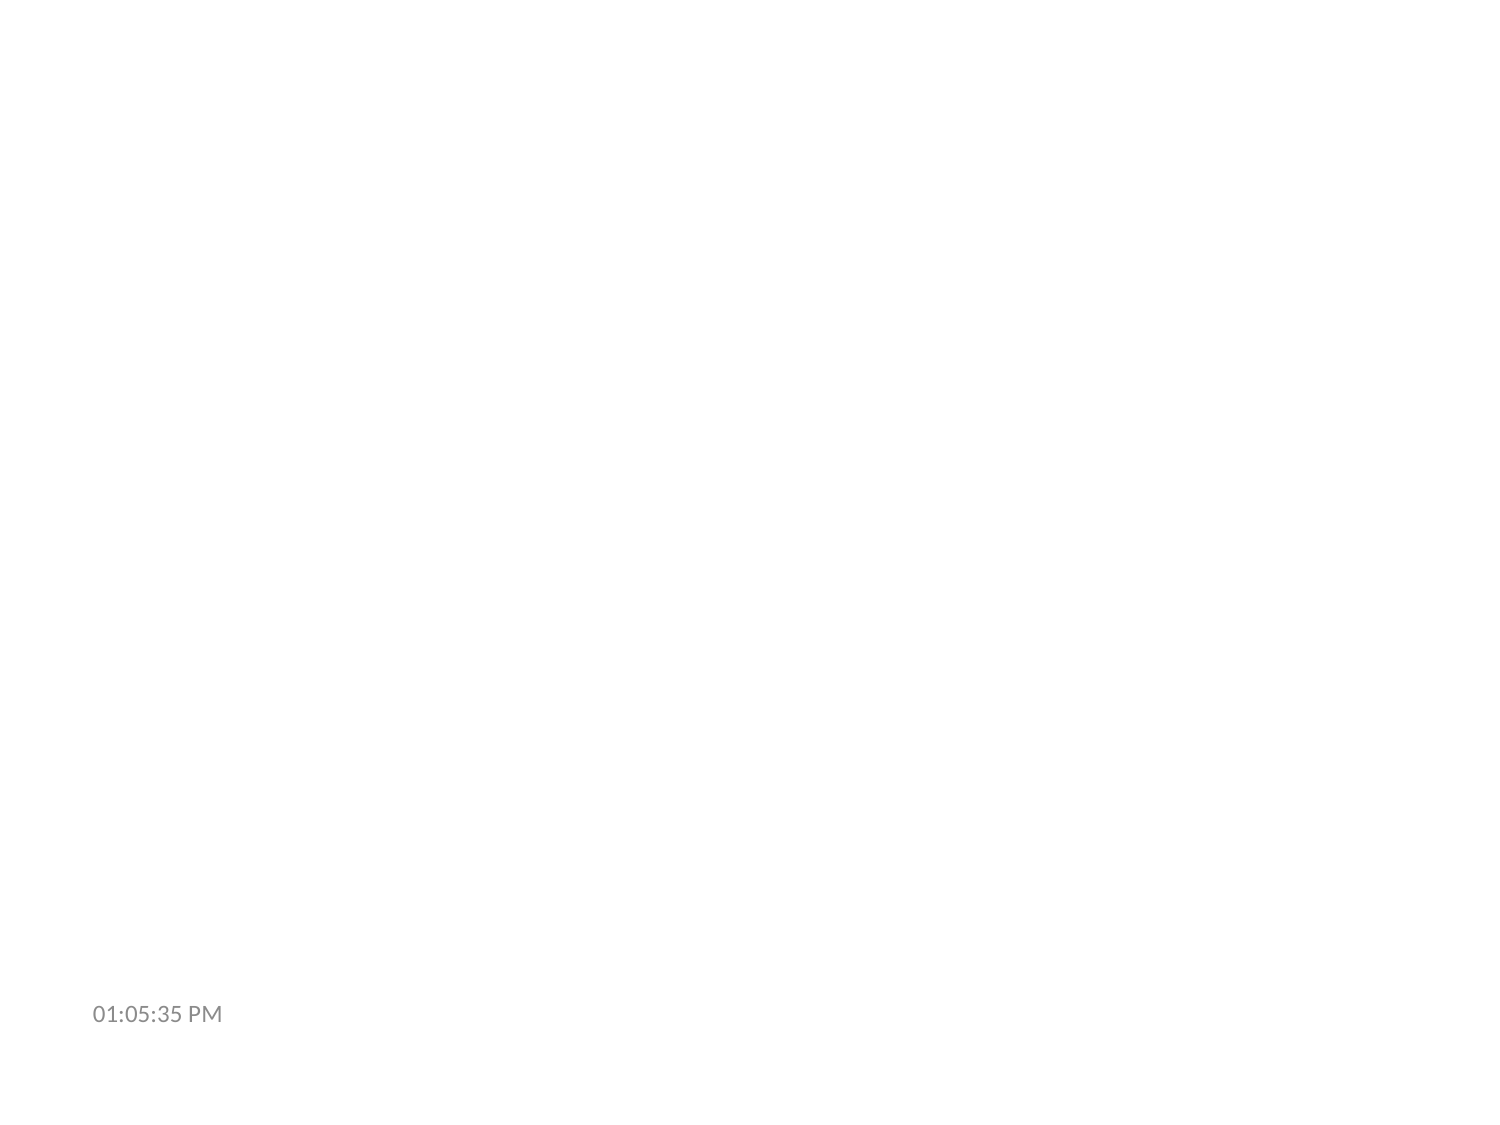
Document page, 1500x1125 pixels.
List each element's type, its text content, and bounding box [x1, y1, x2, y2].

text_box 3:35:09 PM [77, 982, 428, 1043]
